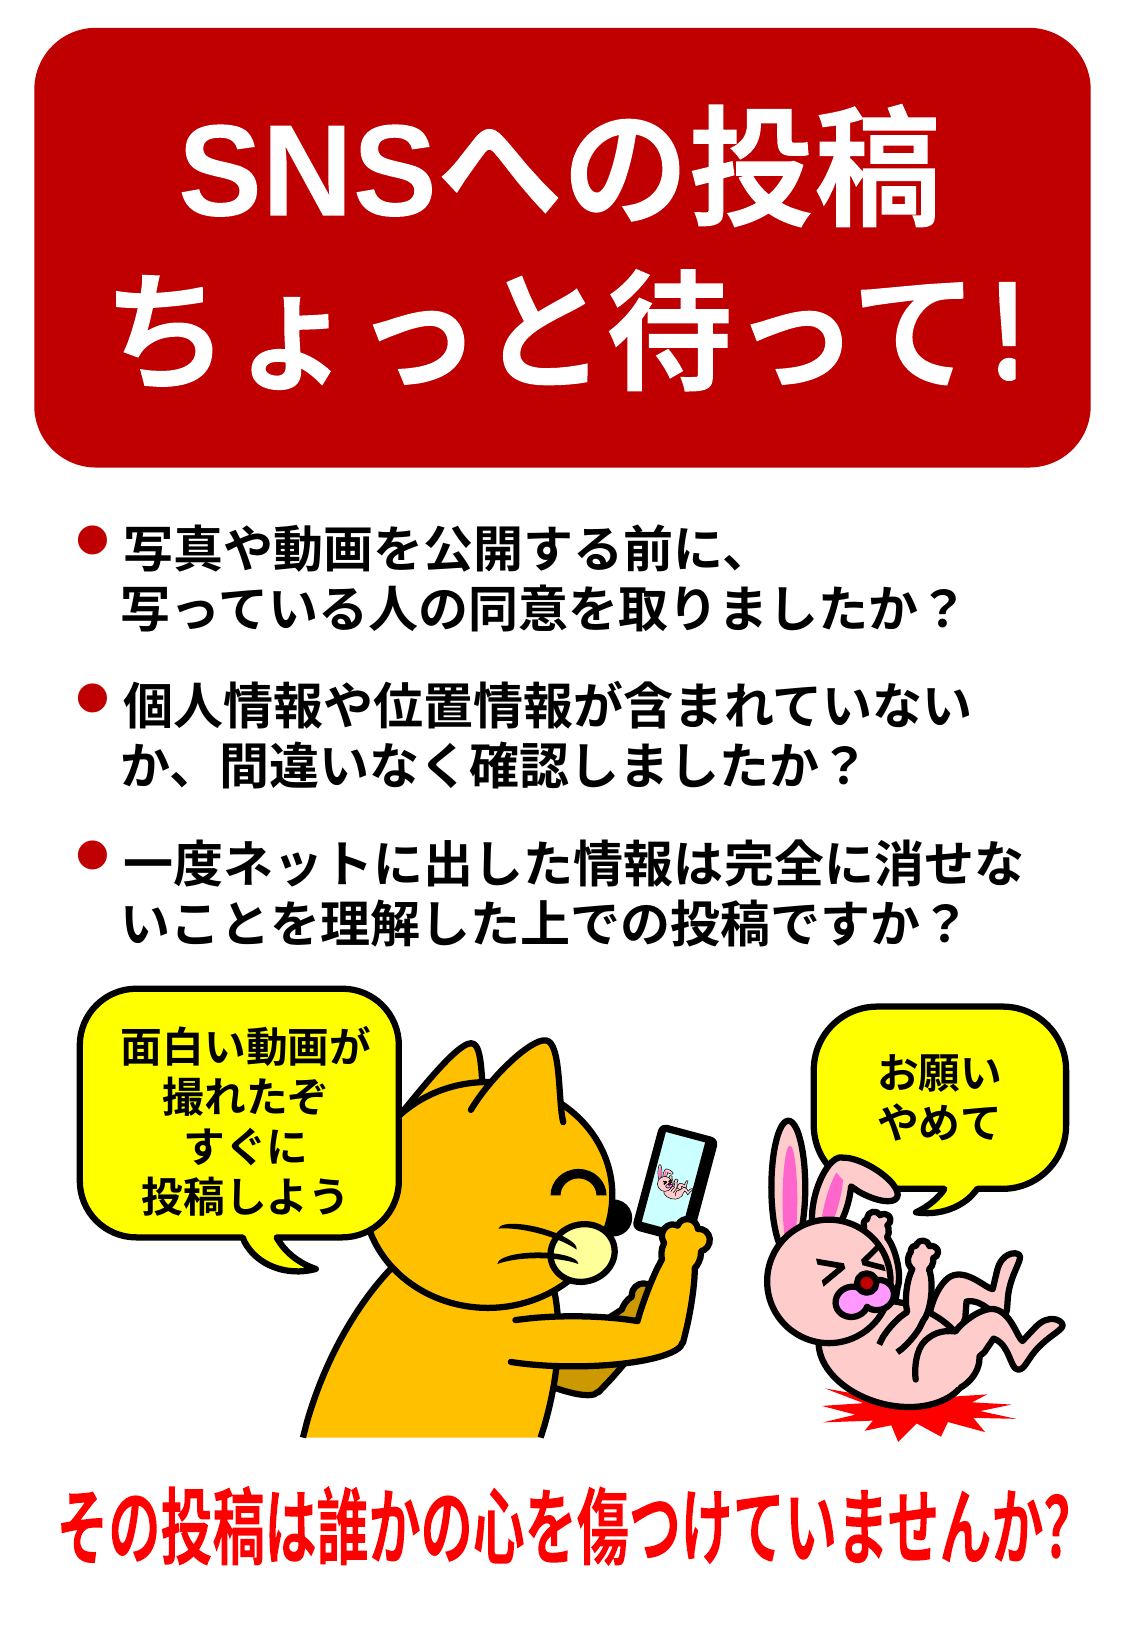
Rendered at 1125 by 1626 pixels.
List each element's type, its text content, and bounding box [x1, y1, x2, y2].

text_box [32, 25, 1093, 470]
text_box [811, 1004, 1069, 1131]
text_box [766, 1120, 1064, 1443]
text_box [302, 1040, 711, 1438]
text_box [77, 1018, 84, 1208]
text_box 写真や動画を公開する前に、 写っている人の同意を取りましたか？ 個人情報や位置情報が含まれていないか、間違いなく確認しましたか？ 一度ネットに出した情報は完全に消せないことを理解した上での投稿ですか？ [58, 509, 1066, 960]
text_box [87, 986, 392, 1013]
text_box お願い やめて [850, 1039, 1030, 1119]
text_box 面白い動画が 撮れたぞ すぐに 投稿しよう [84, 1013, 408, 1229]
text_box [102, 1229, 297, 1274]
